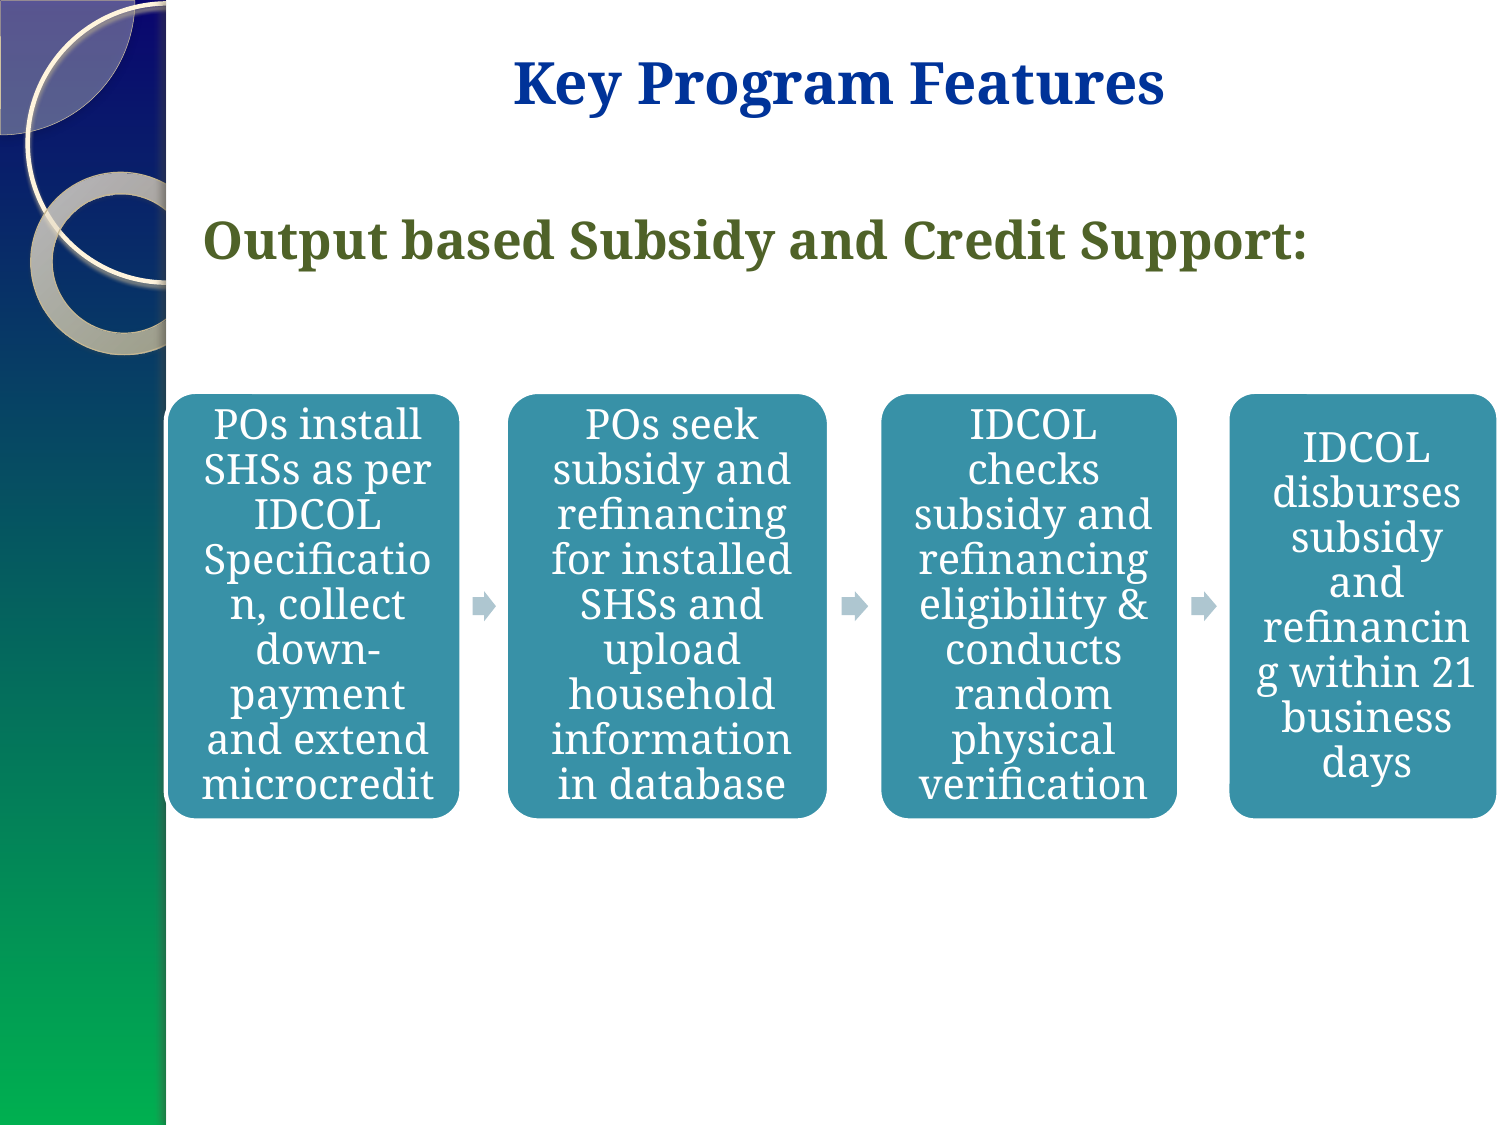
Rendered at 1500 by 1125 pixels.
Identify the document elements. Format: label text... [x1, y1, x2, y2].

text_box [162, 349, 1500, 863]
title Key Program Features [225, 0, 1455, 175]
text_box Output based Subsidy and Credit Support: [187, 187, 1400, 275]
